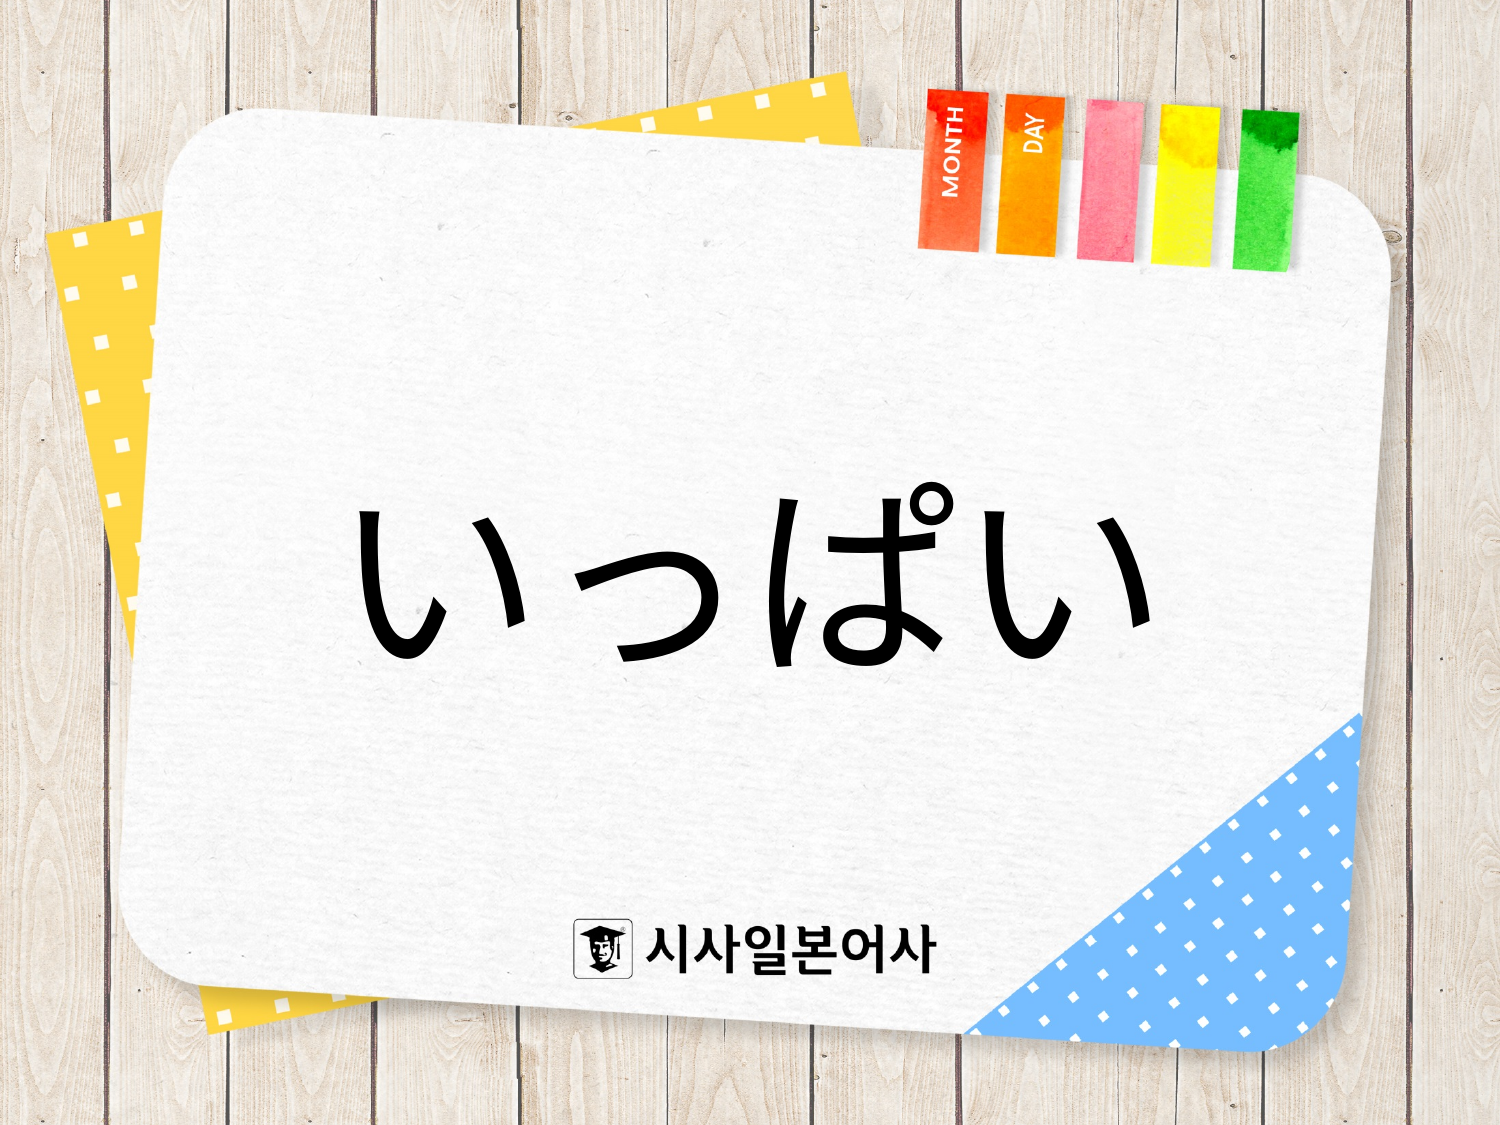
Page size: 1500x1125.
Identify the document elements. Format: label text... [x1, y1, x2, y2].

title いっぱい [75, 338, 1425, 811]
picture [0, 0, 1500, 1125]
